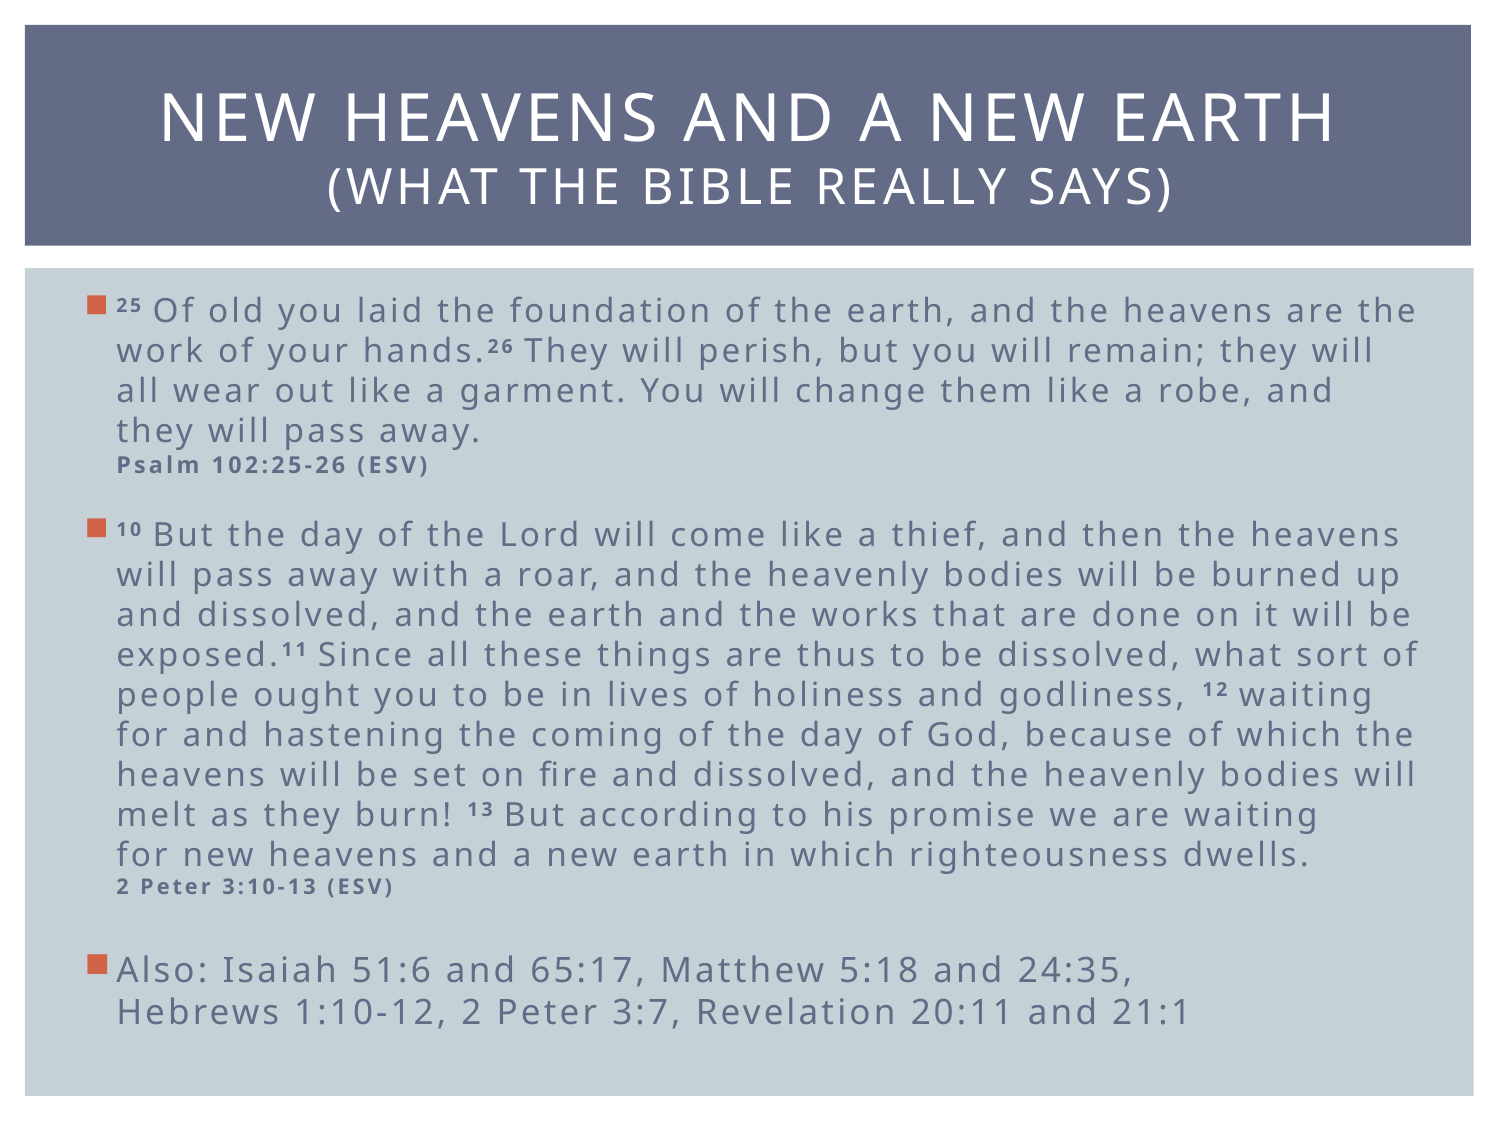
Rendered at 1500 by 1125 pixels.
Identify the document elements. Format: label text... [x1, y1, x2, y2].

list 25 Of old you laid the foundation of the earth, and the heavens are the work of your hands.26 They will perish, but you will remain; they will all wear out like a garment. You will change them like a robe, and they will pass away. Psalm 102:25-26 (ESV) 10 But the day of the Lord will come like a thief, and then the heavens will pass away with a roar, and the heavenly bodies will be burned up and dissolved, and the earth and the works that are done on it will be exposed.11 Since all these things are thus to be dissolved, what sort of people ought you to be in lives of holiness and godliness, 12 waiting for and hastening the coming of the day of God, because of which the heavens will be set on fire and dissolved, and the heavenly bodies will melt as they burn! 13 But according to his promise we are waiting for new heavens and a new earth in which righteousness dwells. 2 Peter 3:10-13 (ESV) Also: Isaiah 51:6 and 65:17, Matthew 5:18 and 24:35, Hebrews 1:10-12, 2 Peter 3:7, Revelation 20:11 and 21:1 [62, 281, 1442, 1075]
title New Heavens and a New earth (what the bible really says) [62, 58, 1438, 232]
